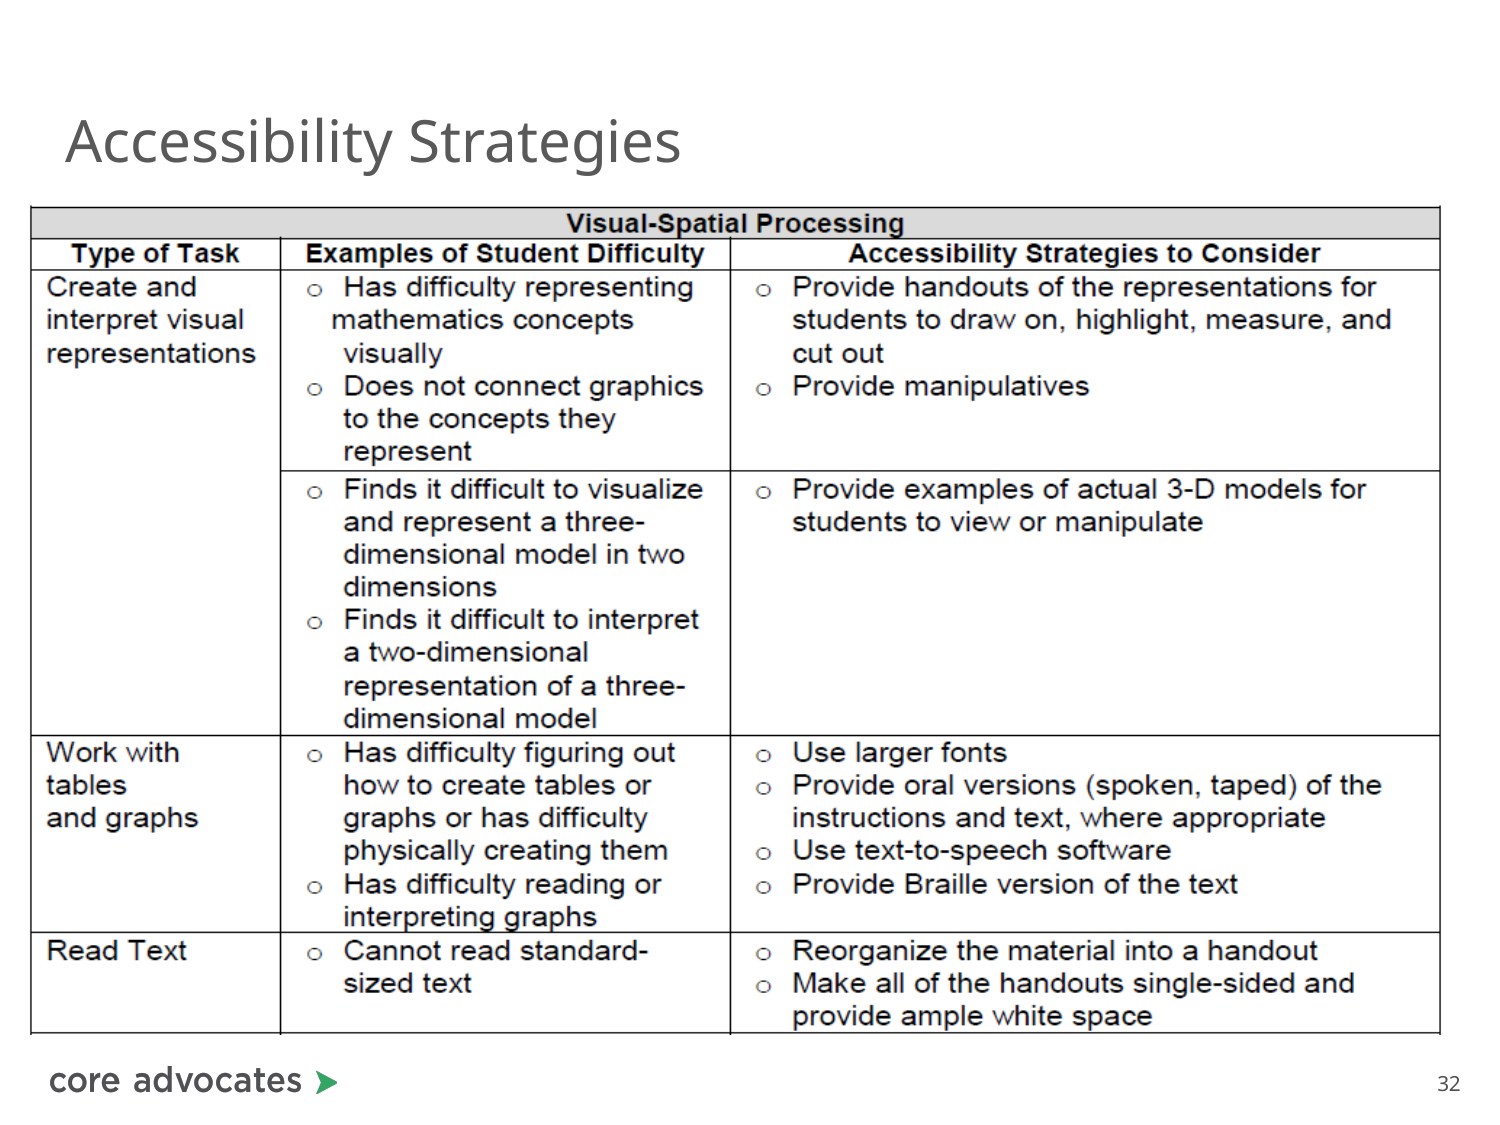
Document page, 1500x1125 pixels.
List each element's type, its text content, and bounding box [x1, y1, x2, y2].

picture [50, 1066, 337, 1094]
picture [13, 188, 1457, 1036]
title Accessibility Strategies [50, 45, 1457, 188]
